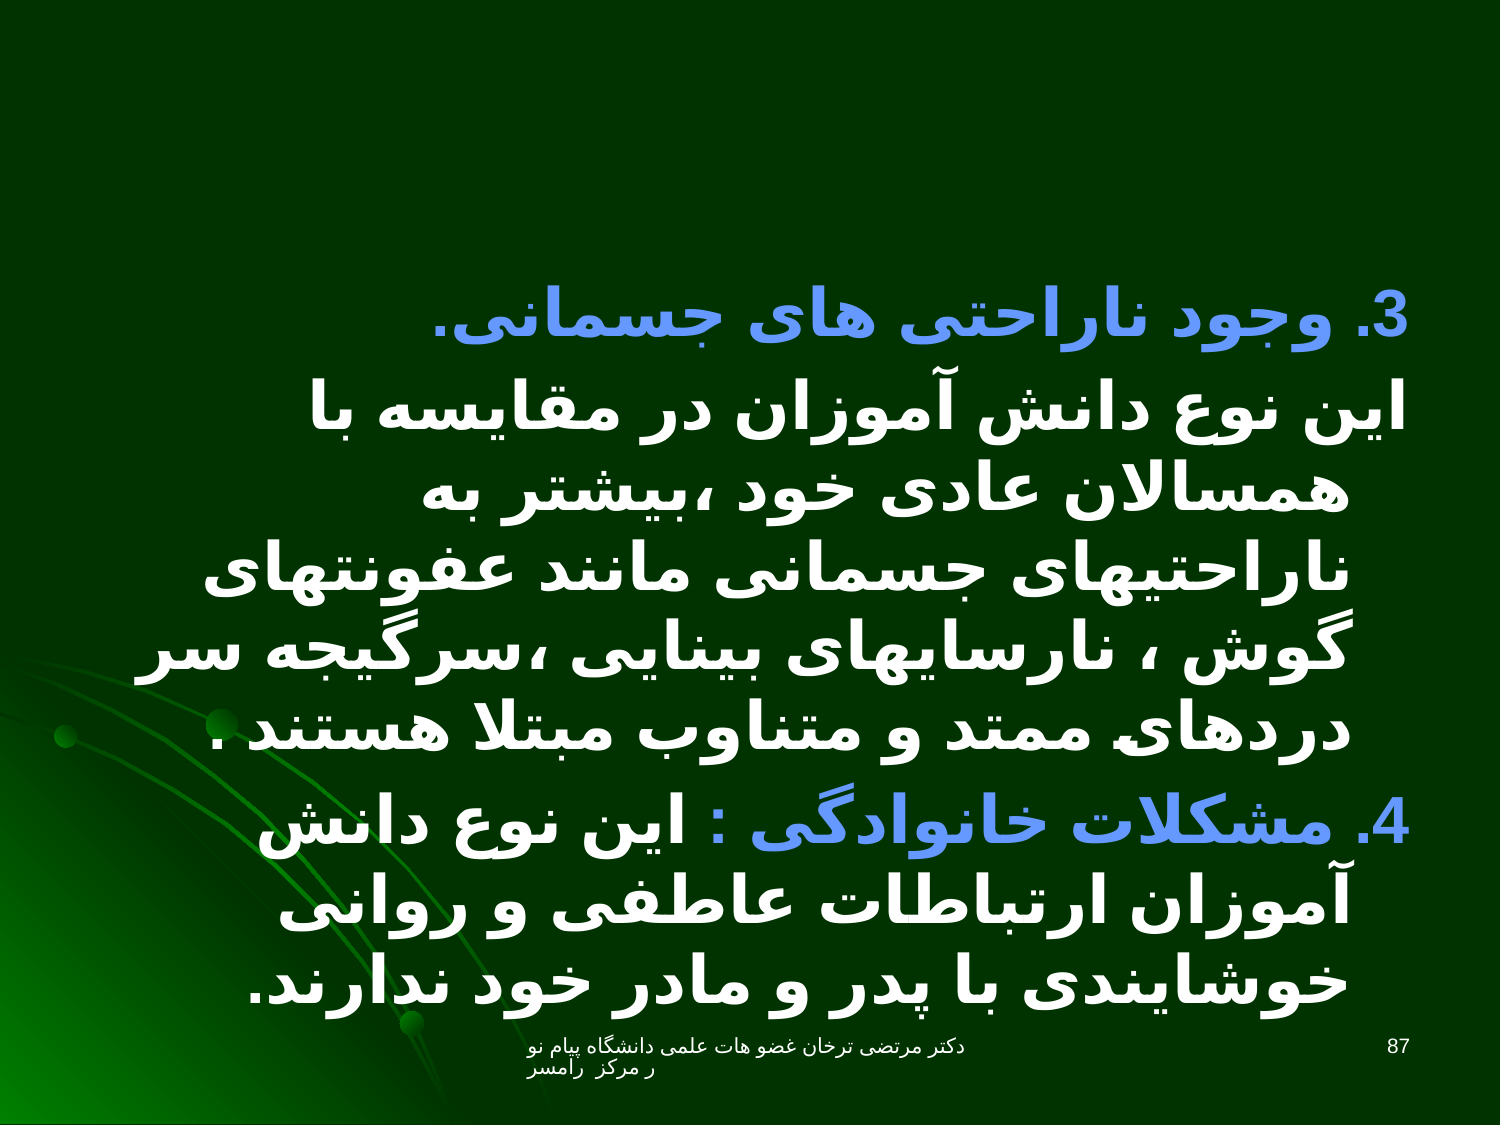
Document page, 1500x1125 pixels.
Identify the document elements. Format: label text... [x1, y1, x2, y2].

footer دکتر مرتضی ترخان غضو هات علمی دانشگاه پیام نور مرکز رامسر [512, 1024, 988, 1101]
list 3. وجود ناراحتی های جسمانی. این نوع دانش آموزان در مقایسه با همسالان عادی خود ،بیشتر به ناراحتیهای جسمانی مانند عفونتهای گوش ، نارسایهای بینایی ،سرگیجه سر دردهای ممتد و متناوب مبتلا هستند . 4. مشکلات خانوادگی : این نوع دانش آموزان ارتباطات عاطفی و روانی خوشایندی با پدر و مادر خود ندارند. [74, 262, 1426, 1006]
slide_number 87 [1074, 1024, 1426, 1101]
